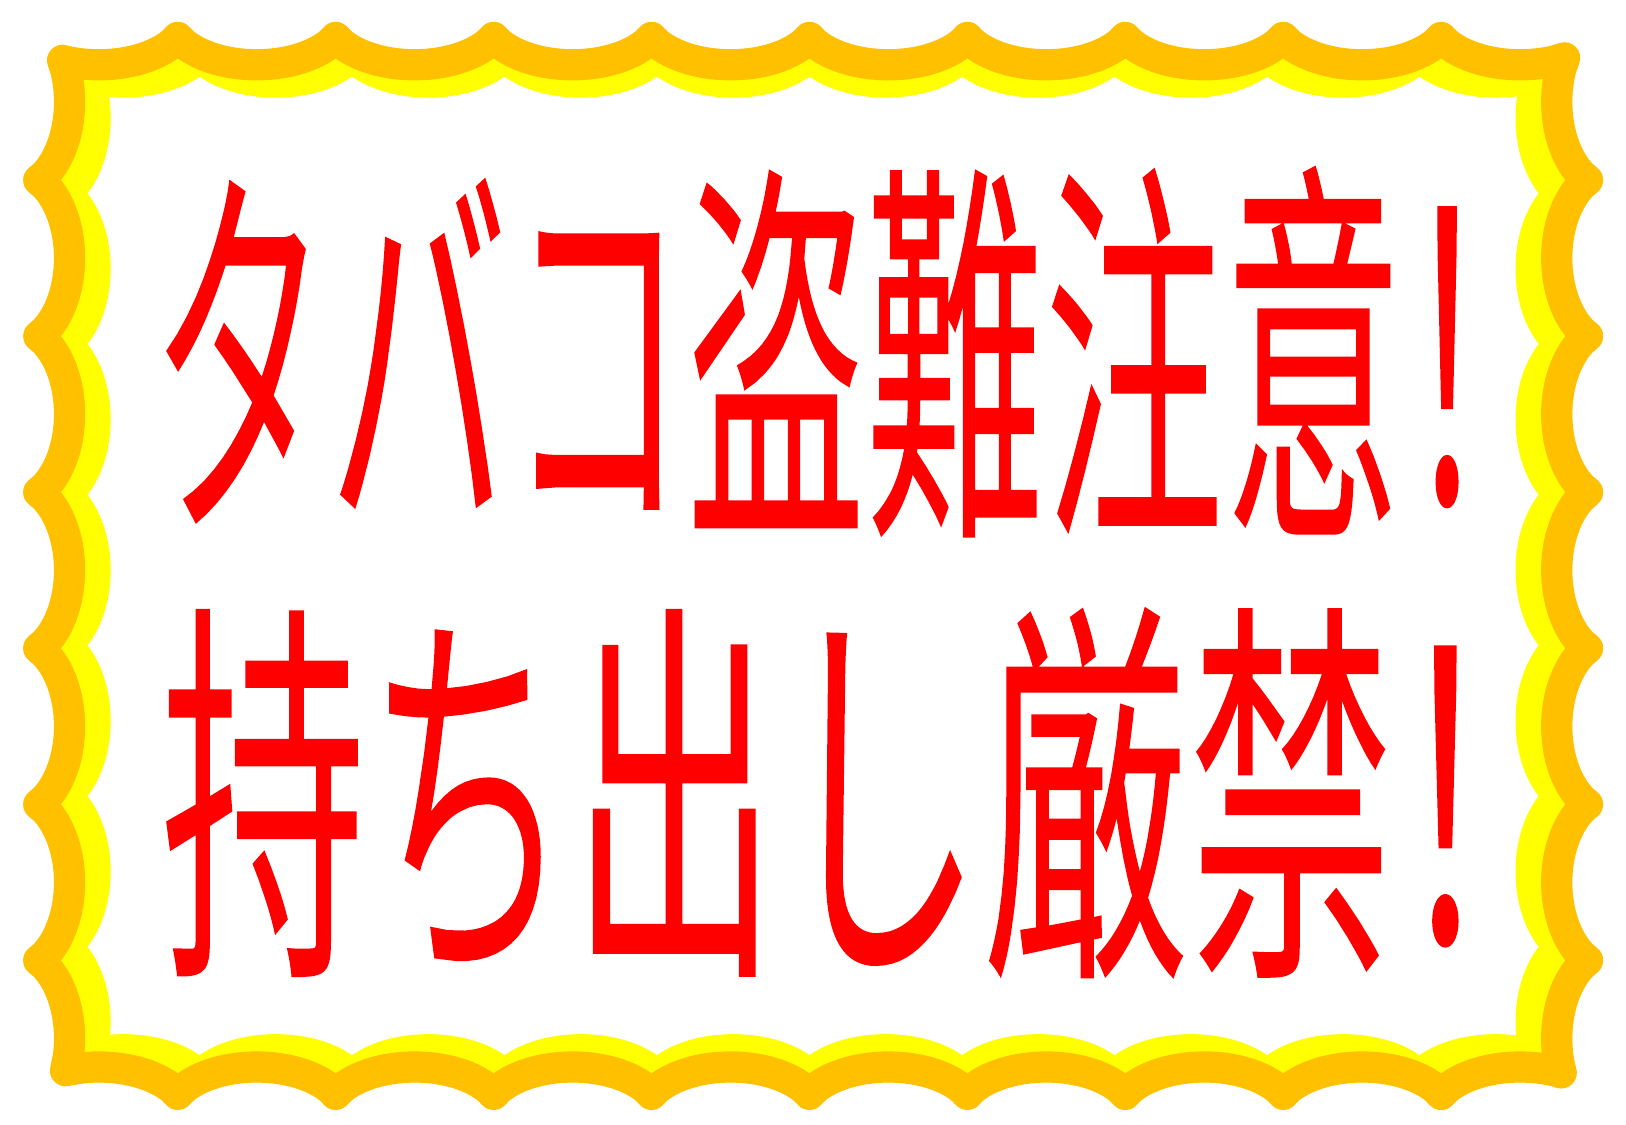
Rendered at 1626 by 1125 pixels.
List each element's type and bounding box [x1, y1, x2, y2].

text_box [36, 35, 1590, 1097]
